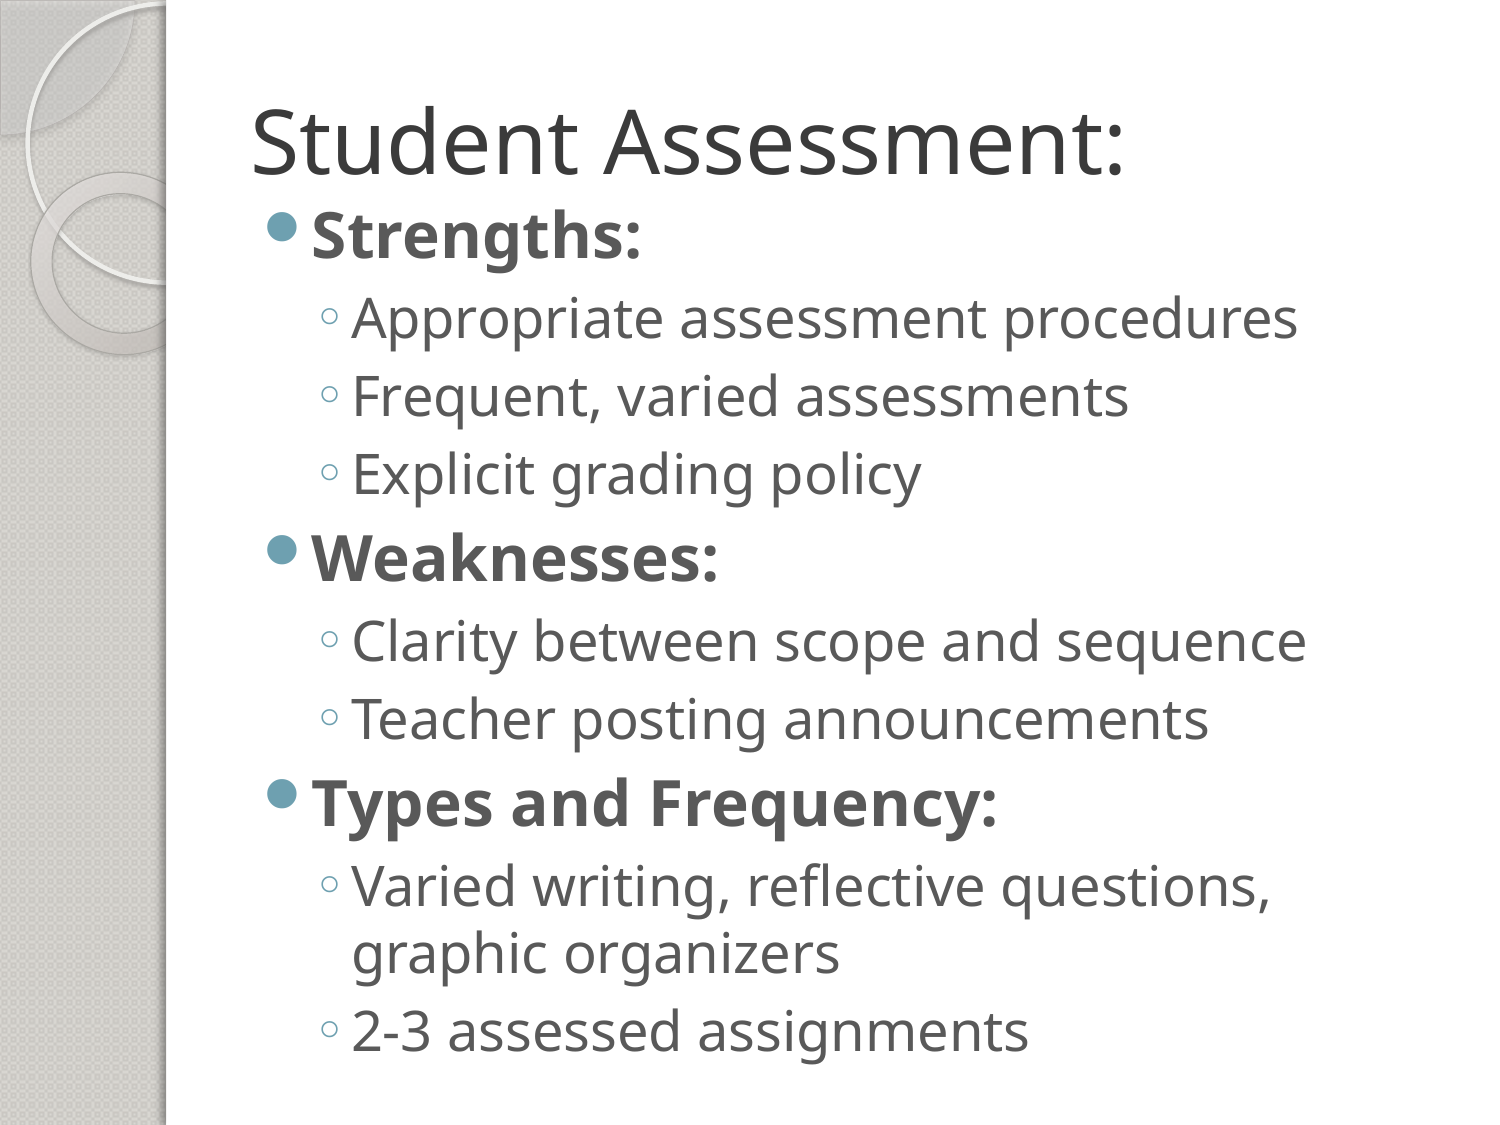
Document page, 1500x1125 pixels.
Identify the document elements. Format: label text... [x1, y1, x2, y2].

list Strengths: Appropriate assessment procedures Frequent, varied assessments Explicit grading policy Weaknesses: Clarity between scope and sequence Teacher posting announcements Types and Frequency: Varied writing, reflective questions, graphic organizers 2-3 assessed assignments [235, 187, 1466, 1075]
title Student Assessment: [235, 45, 1466, 187]
